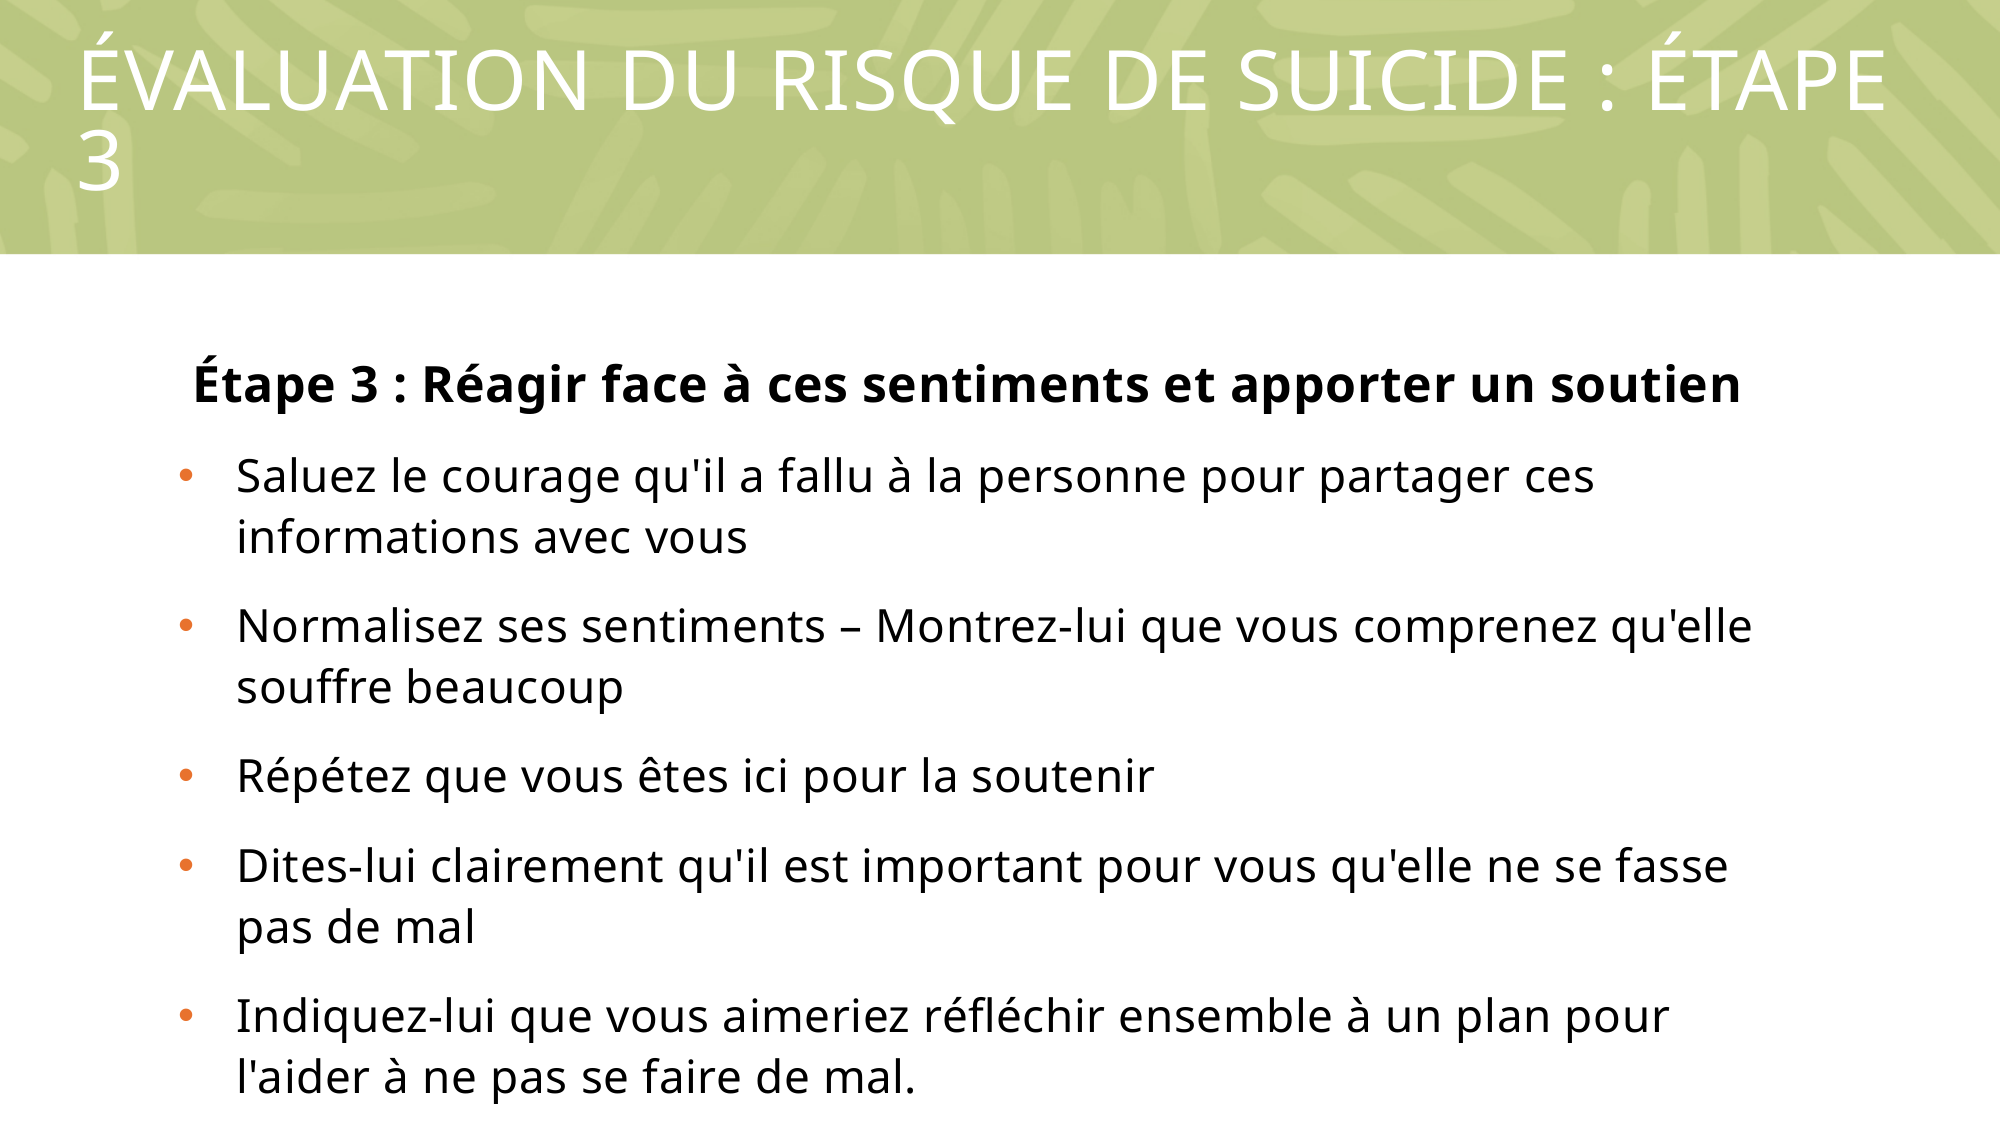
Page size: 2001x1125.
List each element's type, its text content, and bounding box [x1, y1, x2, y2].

picture [0, 0, 2000, 1125]
list Étape 3 : Réagir face à ces sentiments et apporter un soutien Saluez le courage qu'il a fallu à la personne pour partager ces informations avec vous Normalisez ses sentiments – Montrez-lui que vous comprenez qu'elle souffre beaucoup Répétez que vous êtes ici pour la soutenir Dites-lui clairement qu'il est important pour vous qu'elle ne se fasse pas de mal Indiquez-lui que vous aimeriez réfléchir ensemble à un plan pour l'aider à ne pas se faire de mal. [170, 338, 1766, 999]
title Évaluation du risque de suicide : étape 3 [61, 33, 1938, 220]
